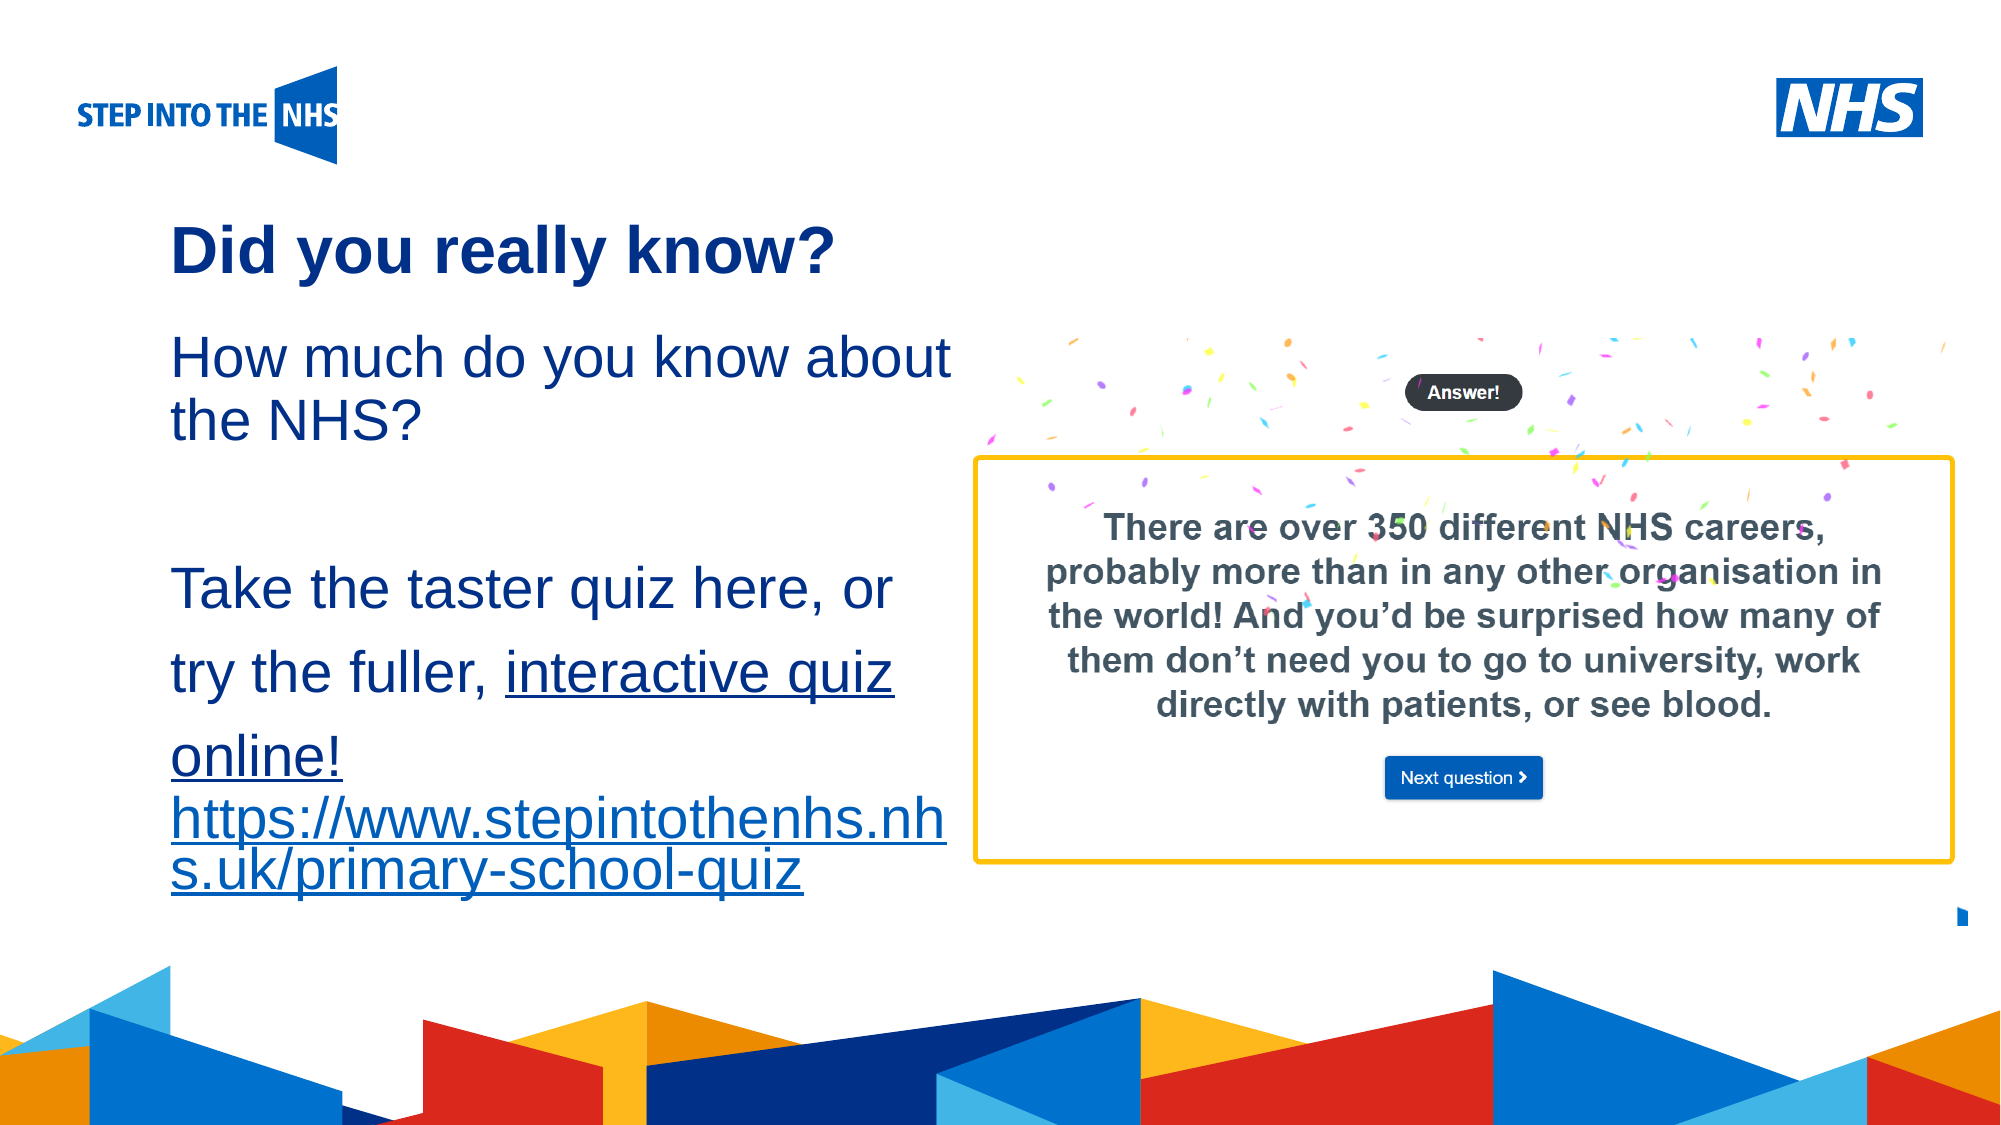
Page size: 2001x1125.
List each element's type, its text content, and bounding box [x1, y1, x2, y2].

picture [968, 338, 1968, 926]
list How much do you know about the NHS? Take the taster quiz here, or try the fuller, interactive quiz online! https://www.stepintothenhs.nhs.uk/primary-school-quiz [170, 327, 956, 938]
title Did you really know? [170, 216, 1812, 306]
